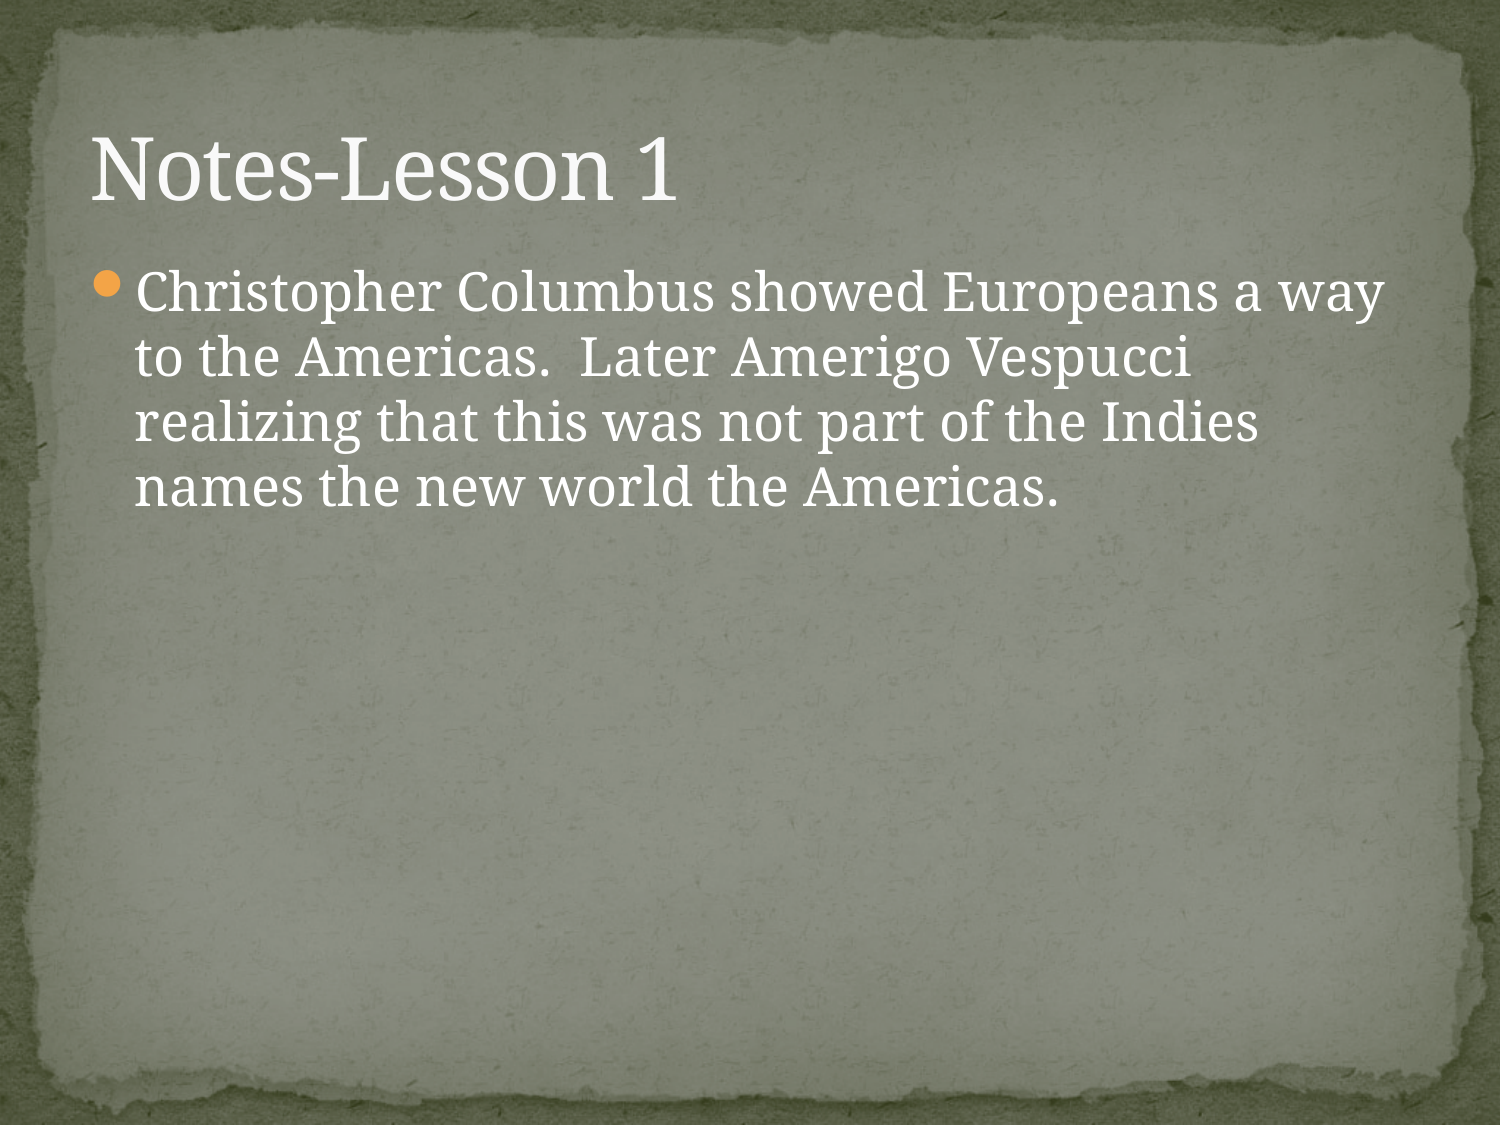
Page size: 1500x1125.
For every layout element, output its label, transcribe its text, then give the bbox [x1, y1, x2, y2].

list Christopher Columbus showed Europeans a way to the Americas. Later Amerigo Vespucci realizing that this was not part of the Indies names the new world the Americas. [75, 249, 1425, 1000]
title Notes-Lesson 1 [74, 24, 1425, 225]
